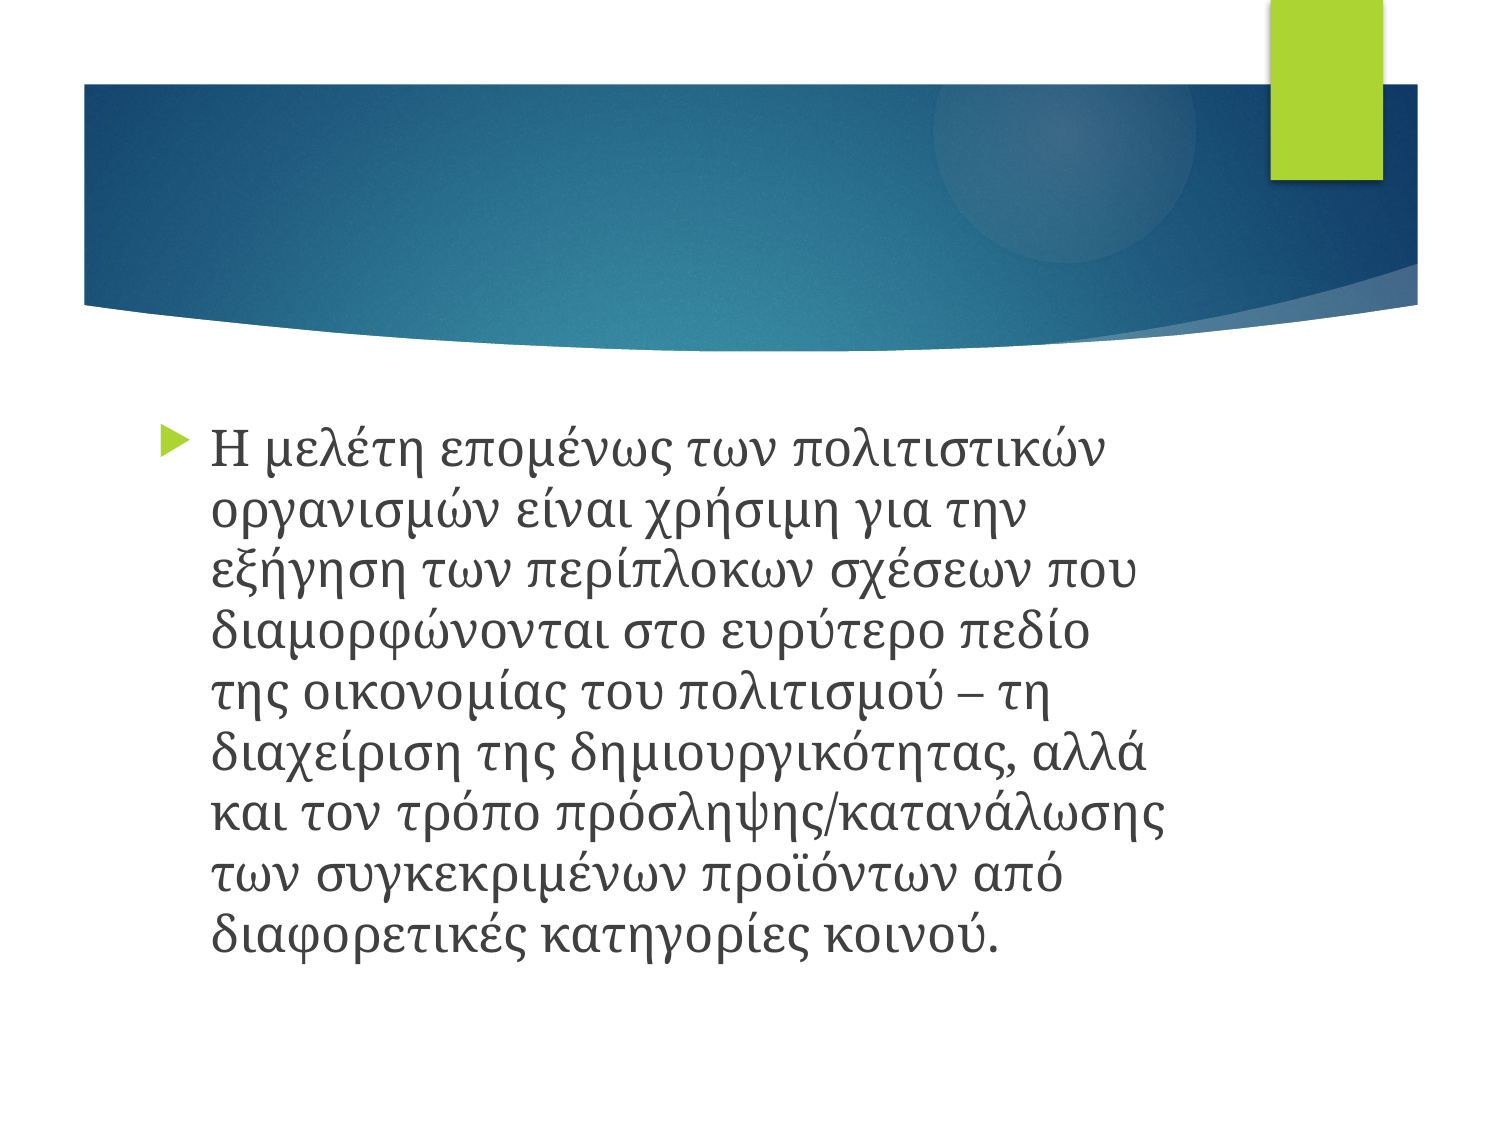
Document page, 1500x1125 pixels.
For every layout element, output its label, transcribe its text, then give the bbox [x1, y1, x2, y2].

list Η μελέτη επομένως των πολιτιστικών οργανισμών είναι χρήσιμη για την εξήγηση των περίπλοκων σχέσεων που διαμορφώνονται στο ευρύτερο πεδίο της οικονομίας του πολιτισμού – τη διαχείριση της δημιουργικότητας, αλλά και τον τρόπο πρόσληψης/κατανάλωσης των συγκεκριμένων προϊόντων από διαφορετικές κατηγορίες κοινού. [142, 408, 1183, 988]
